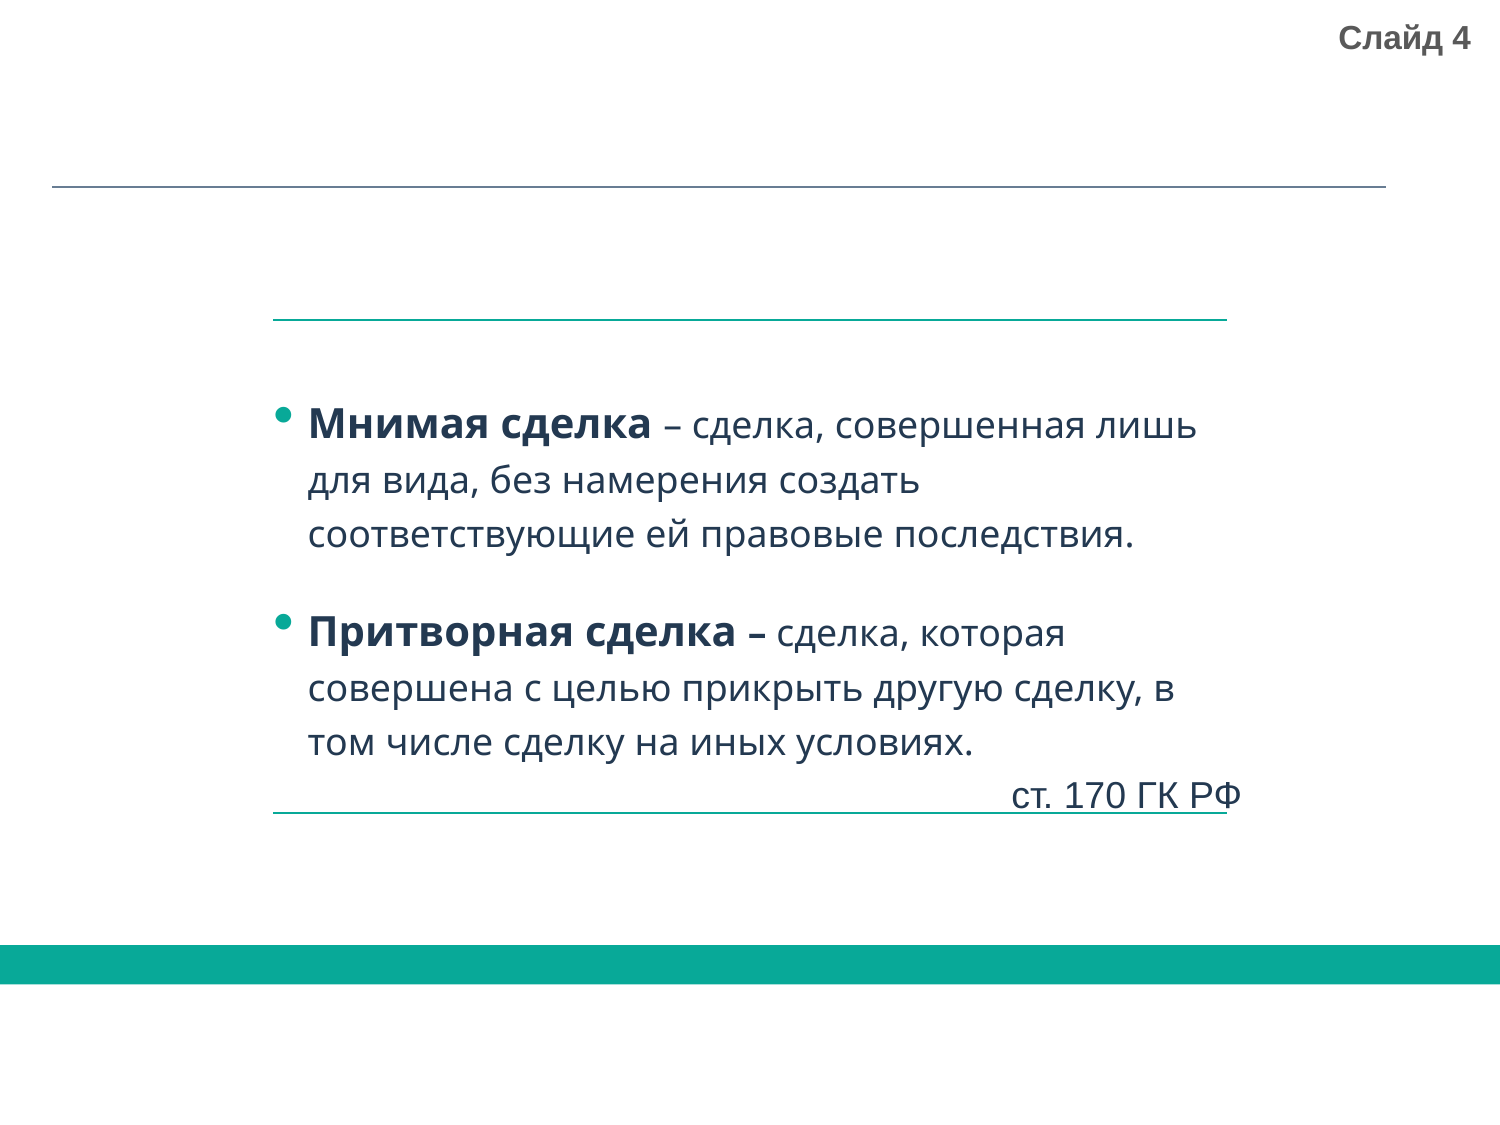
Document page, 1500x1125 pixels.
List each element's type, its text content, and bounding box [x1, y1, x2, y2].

text_box ст. 170 ГК РФ [1011, 761, 1243, 816]
text_box Слайд 4 [1288, 9, 1486, 64]
list Мнимая сделка – сделка, совершенная лишь для вида, без намерения создать соответствующие ей правовые последствия. Притворная сделка – сделка, которая совершена с целью прикрыть другую сделку, в том числе сделку на иных условиях. [273, 320, 1227, 830]
